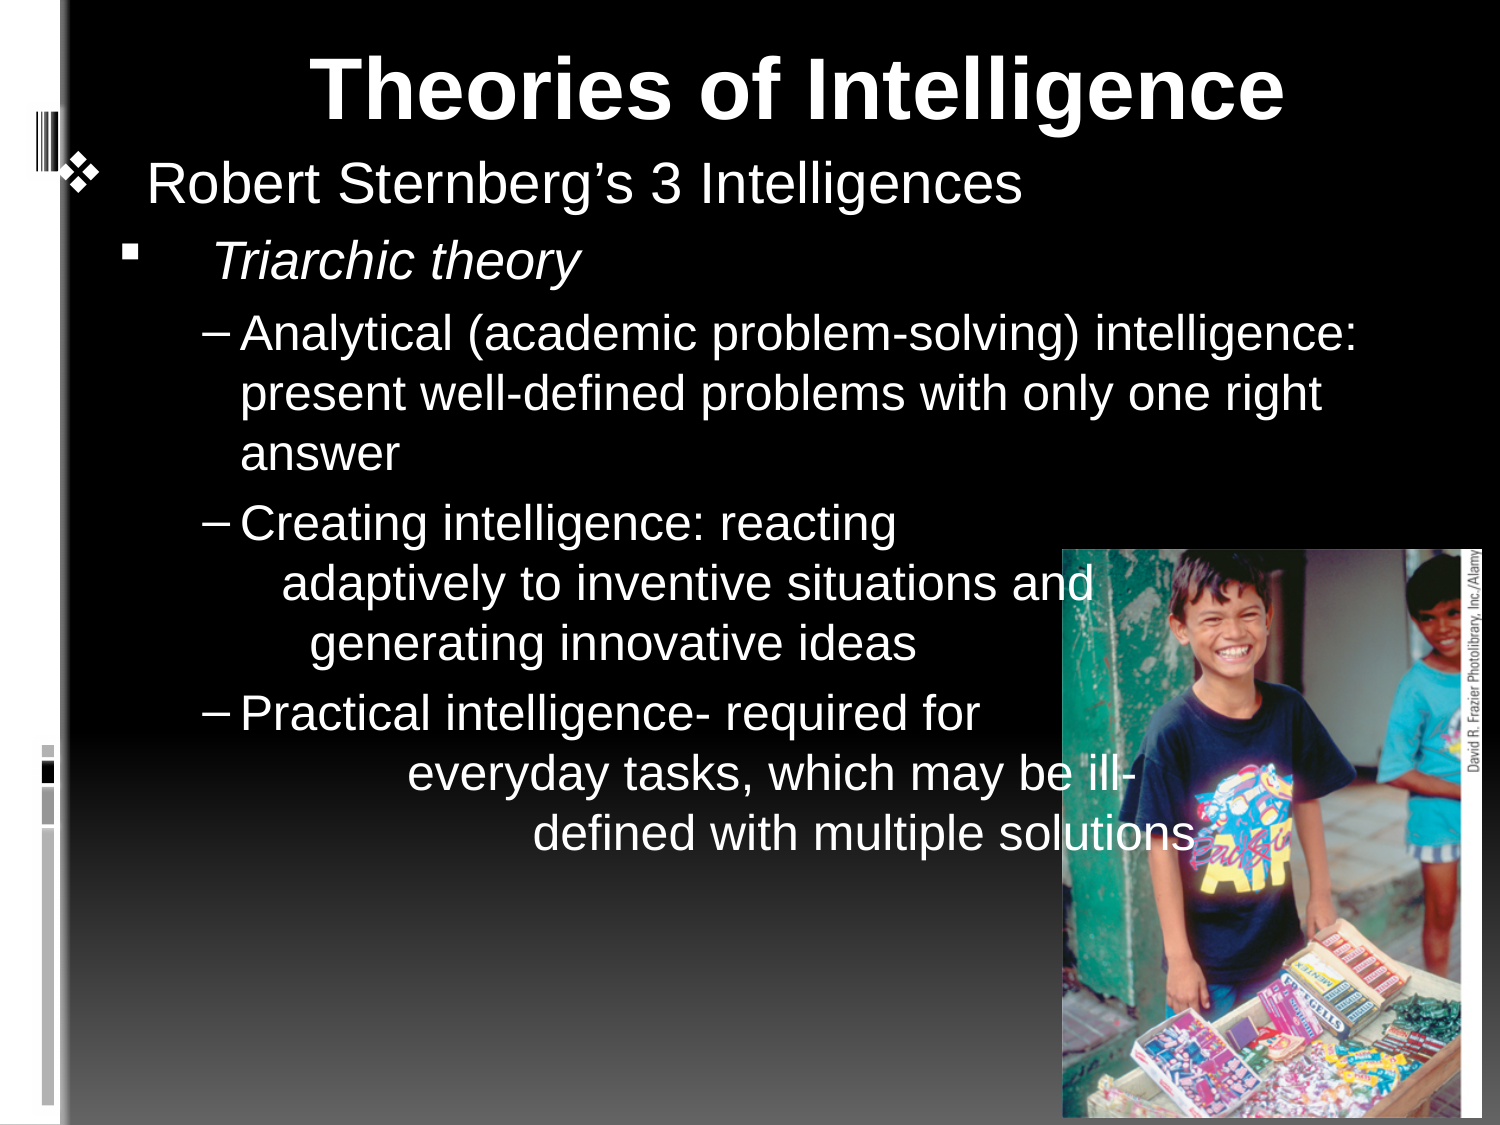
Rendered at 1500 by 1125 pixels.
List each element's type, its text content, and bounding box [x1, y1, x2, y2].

text_box Robert Sternberg’s 3 Intelligences Triarchic theory Analytical (academic problem-solving) intelligence: present well-defined problems with only one right answer Creating intelligence: reacting adaptively to inventive situations and generating innovative ideas Practical intelligence- required for everyday tasks, which may be ill- defined with multiple solutions [37, 137, 1500, 1000]
text_box Theories of Intelligence [62, 24, 1500, 230]
picture [1062, 549, 1482, 1119]
